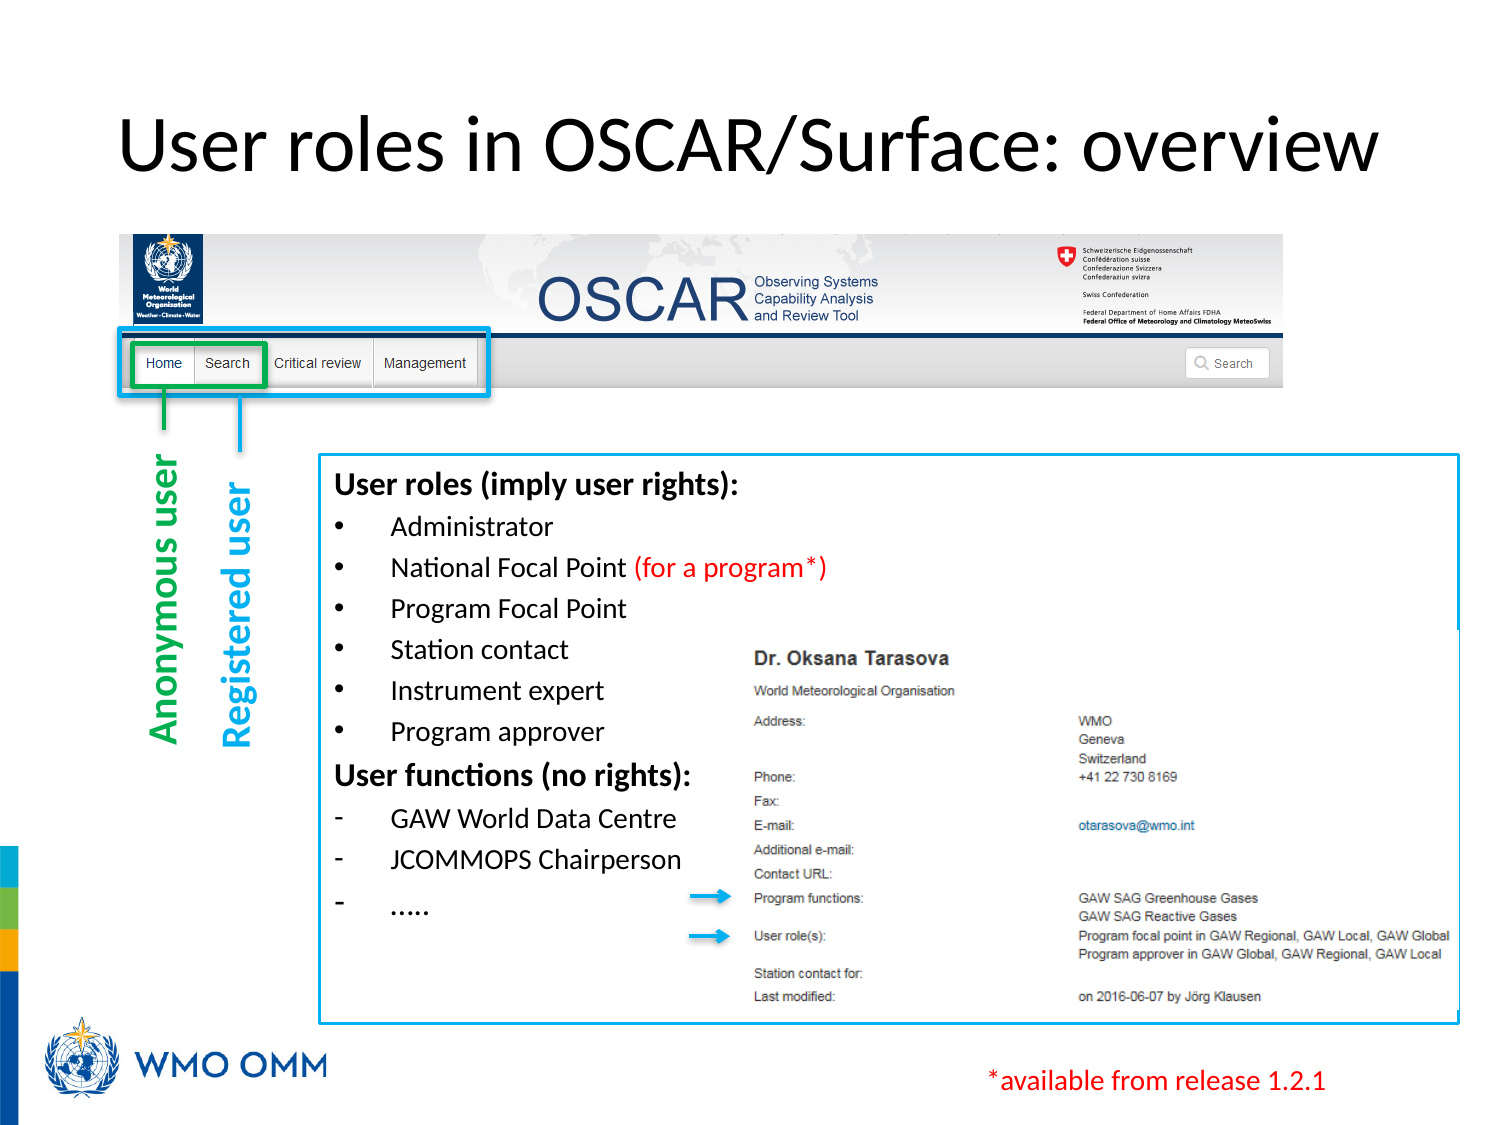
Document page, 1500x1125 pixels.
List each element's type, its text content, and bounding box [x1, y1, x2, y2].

title User roles in OSCAR/Surface: overview [75, 45, 1425, 233]
text_box Anonymous user [119, 427, 215, 753]
text_box Registered user [193, 452, 288, 758]
list User roles (imply user rights): Administrator National Focal Point (for a program*) Program Focal Point Station contact Instrument expert Program approver User functions (no rights): GAW World Data Centre JCOMMOPS Chairperson ….. [319, 454, 1459, 1024]
picture [0, 845, 327, 1125]
text_box *available from release 1.2.1 [971, 1053, 1342, 1104]
picture [119, 234, 1283, 397]
picture [123, 332, 485, 392]
picture [743, 630, 1458, 1011]
